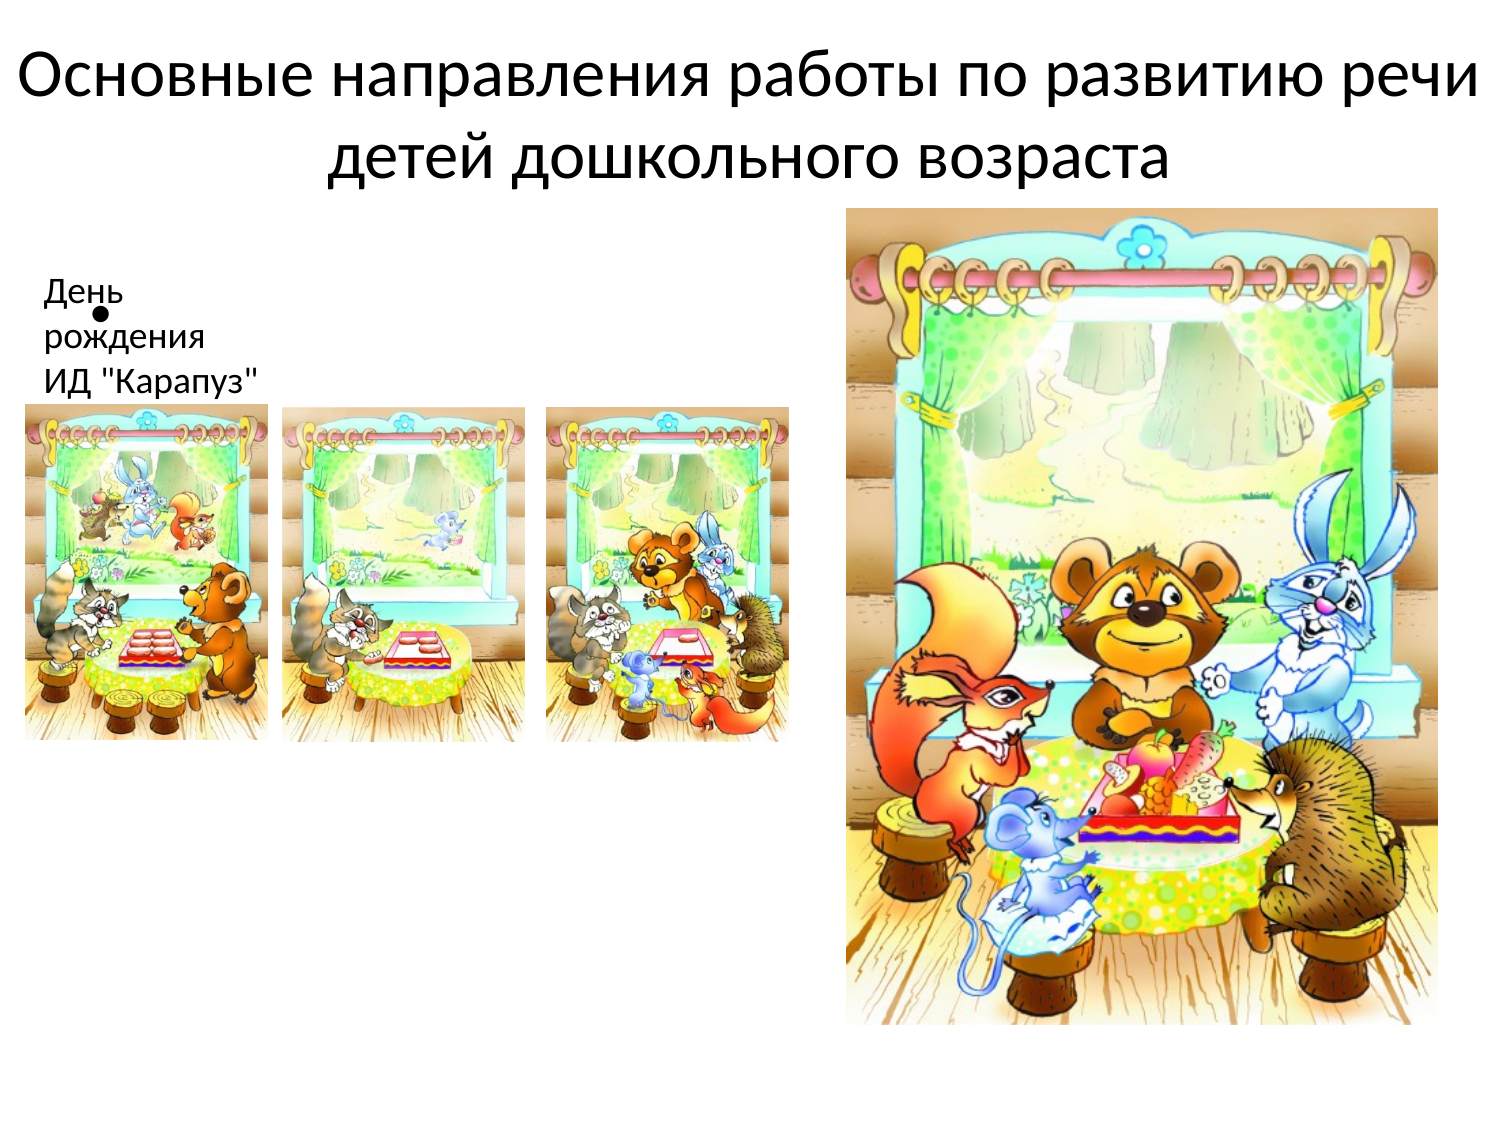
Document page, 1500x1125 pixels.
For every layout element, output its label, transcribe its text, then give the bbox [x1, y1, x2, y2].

text_box Основные направления работы по развитию речи детей дошкольного возраста [10, 0, 1490, 215]
picture [25, 404, 269, 740]
picture [845, 207, 1439, 1025]
subtitle [74, 269, 840, 1013]
picture [546, 406, 789, 742]
text_box День рождения ИД "Карапуз" [30, 257, 300, 347]
picture [282, 406, 526, 742]
